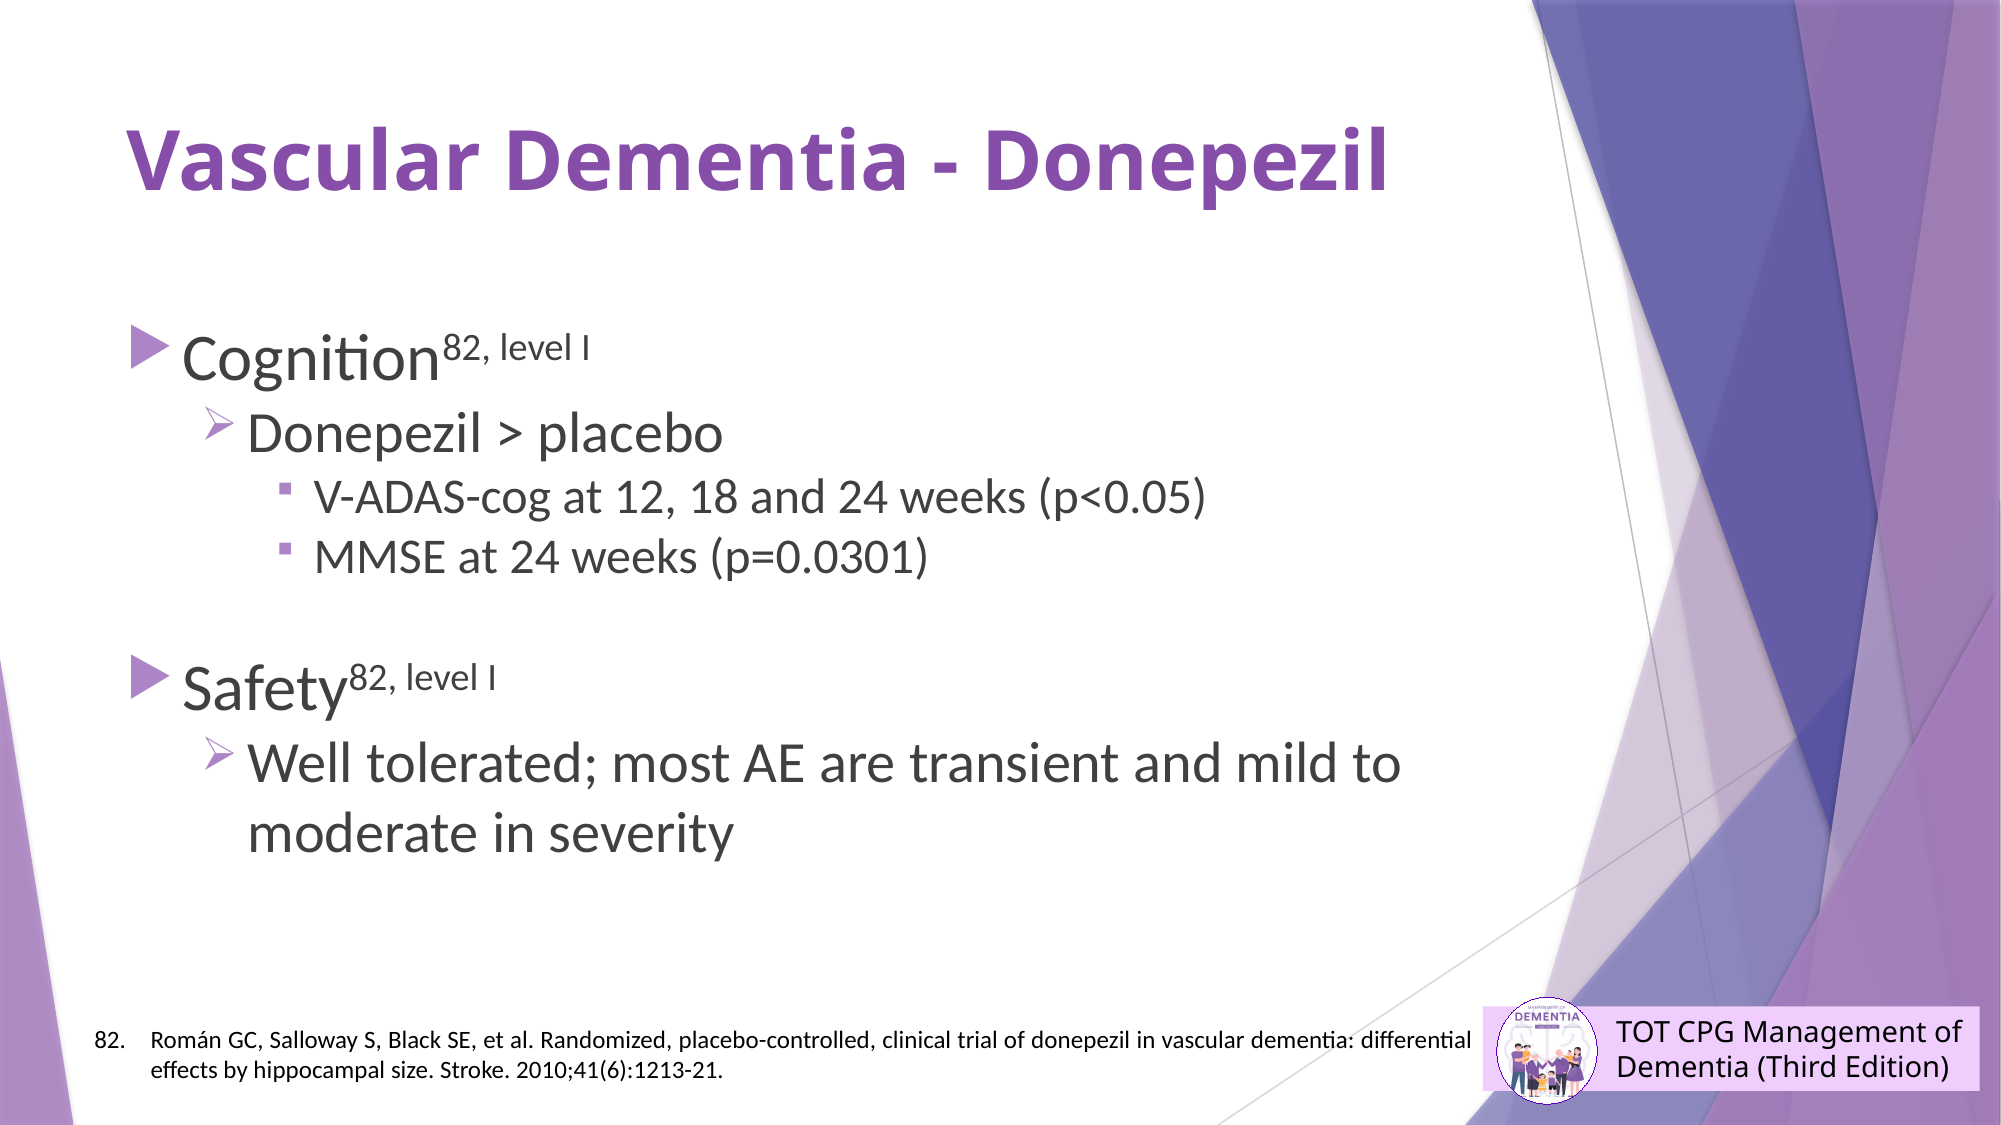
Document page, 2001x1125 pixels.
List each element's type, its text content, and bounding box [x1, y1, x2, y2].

list Cognition82, level I Donepezil > placebo V-ADAS-cog at 12, 18 and 24 weeks (p<0.05) MMSE at 24 weeks (p=0.0301) Safety82, level I Well tolerated; most AE are transient and mild to moderate in severity [111, 306, 1522, 943]
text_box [1482, 996, 1981, 1105]
text_box Román GC, Salloway S, Black SE, et al. Randomized, placebo-controlled, clinical trial of donepezil in vascular dementia: differential effects by hippocampal size. Stroke. 2010;41(6):1213-21. [79, 1015, 1477, 1091]
title Vascular Dementia - Donepezil [111, 99, 1522, 306]
